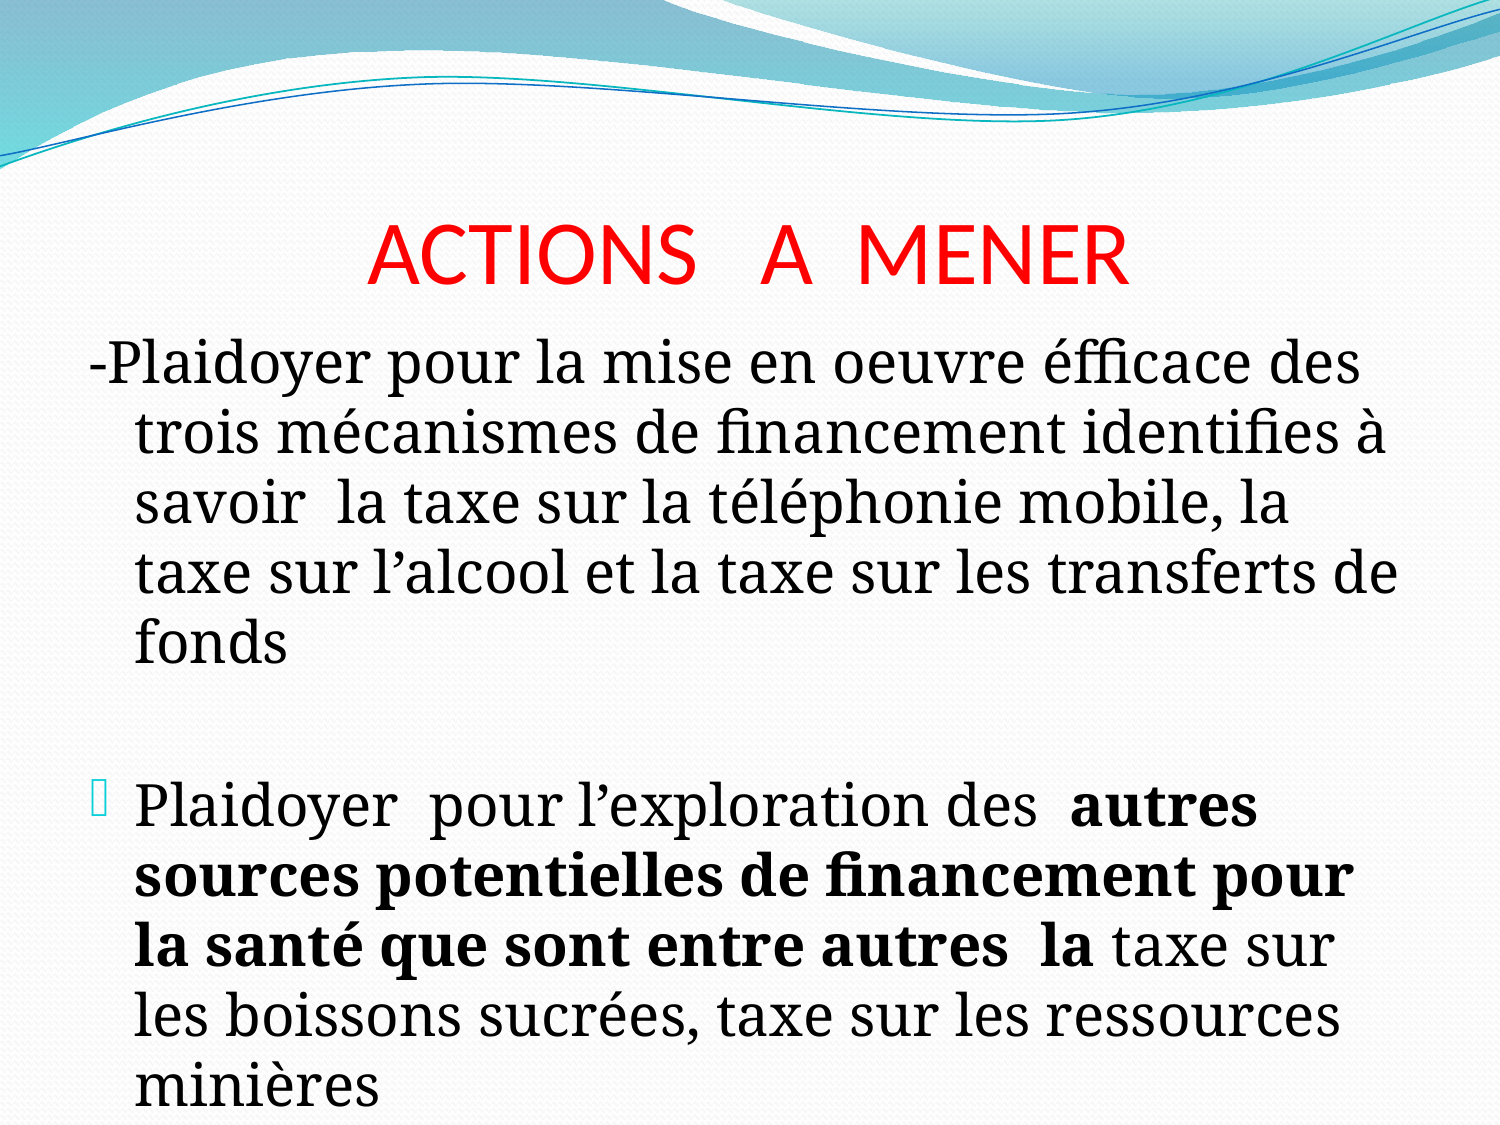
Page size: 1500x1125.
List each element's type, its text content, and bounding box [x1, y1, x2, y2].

title ACTIONS A MENER [75, 115, 1425, 303]
list -Plaidoyer pour la mise en oeuvre éfficace des trois mécanismes de financement identifies à savoir la taxe sur la téléphonie mobile, la taxe sur l’alcool et la taxe sur les transferts de fonds Plaidoyer pour l’exploration des autres sources potentielles de financement pour la santé que sont entre autres la taxe sur les boissons sucrées, taxe sur les ressources minières [75, 317, 1425, 1038]
